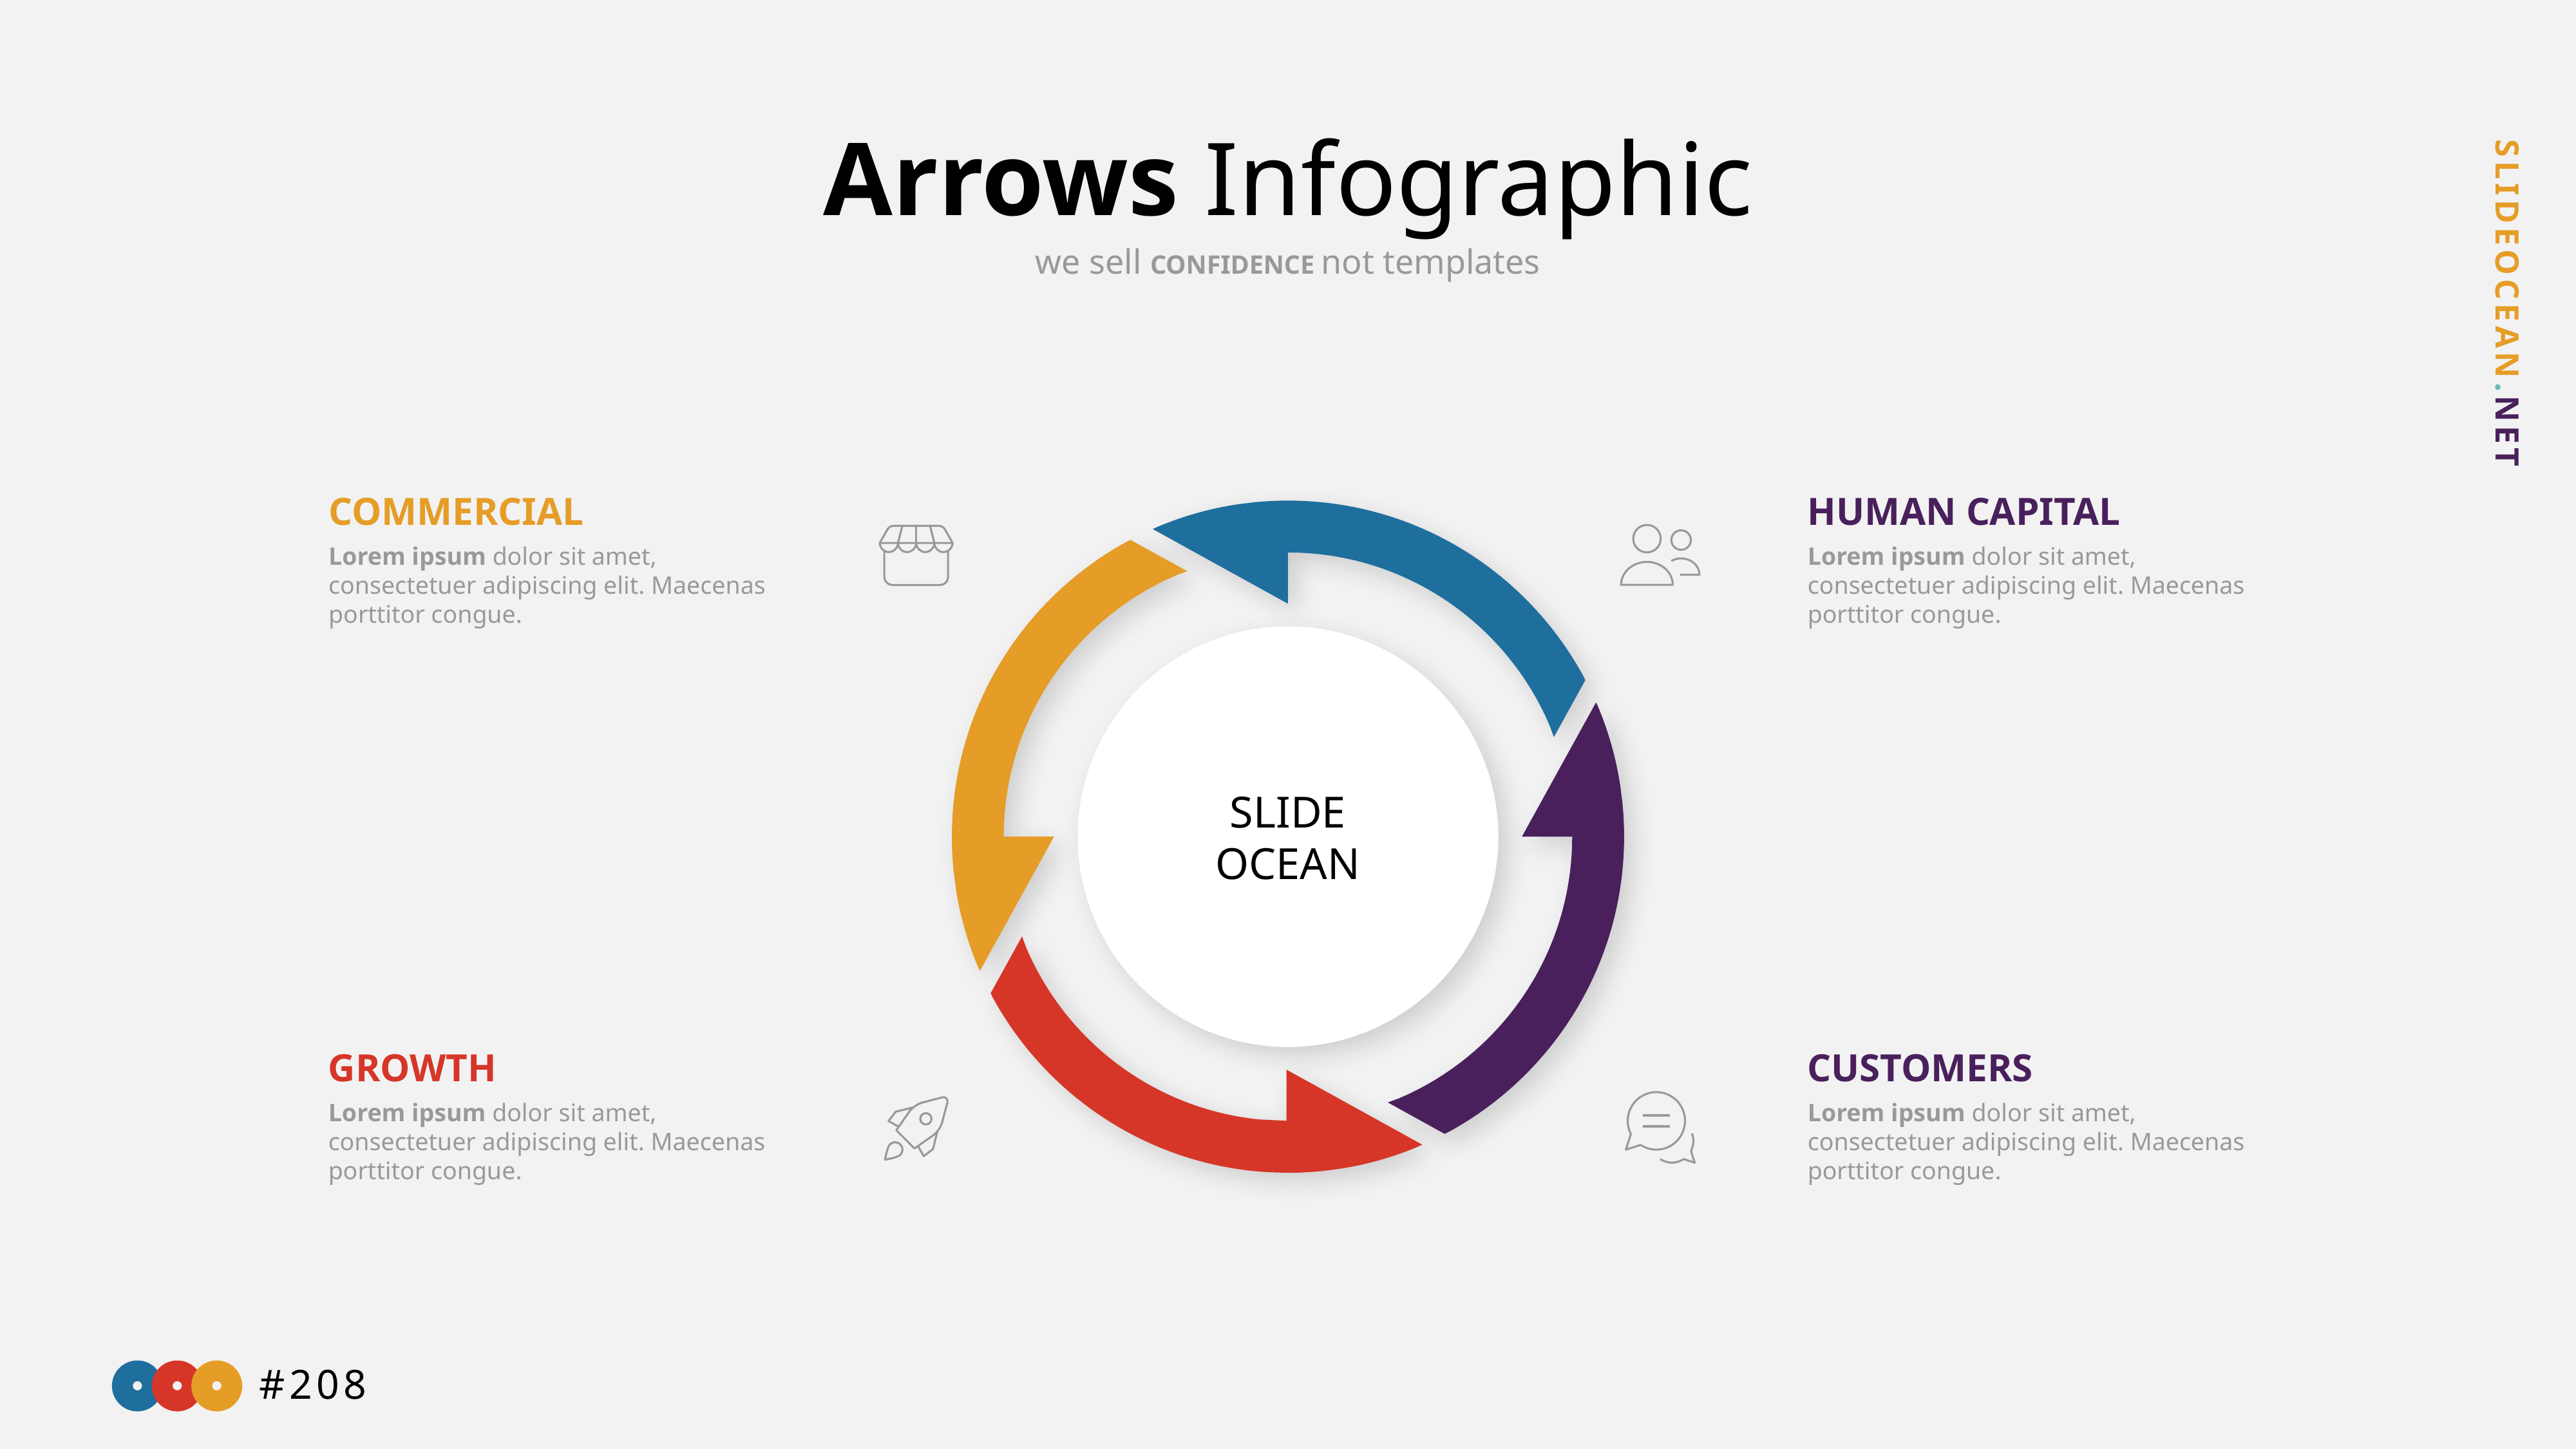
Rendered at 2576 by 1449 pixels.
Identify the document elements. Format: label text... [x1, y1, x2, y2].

text_box SLIDE OCEAN [1076, 625, 1500, 1048]
text_box [885, 1142, 903, 1160]
text_box [1150, 499, 1587, 740]
text_box [1660, 1133, 1695, 1163]
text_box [318, 1039, 779, 1191]
text_box [1671, 558, 1700, 575]
text_box #208 [259, 1359, 402, 1408]
text_box [888, 1097, 948, 1157]
text_box [880, 526, 953, 585]
text_box we sell CONFIDENCE not templates [1026, 241, 1550, 285]
text_box [1633, 525, 1661, 553]
text_box [1671, 530, 1691, 550]
text_box [1385, 700, 1625, 1135]
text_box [318, 482, 779, 634]
text_box [989, 934, 1425, 1174]
text_box [951, 538, 1190, 973]
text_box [1797, 1039, 2258, 1191]
text_box [1621, 562, 1673, 585]
text_box [1625, 1092, 1685, 1150]
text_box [1797, 482, 2258, 634]
text_box Arrows Infographic [813, 110, 1763, 241]
